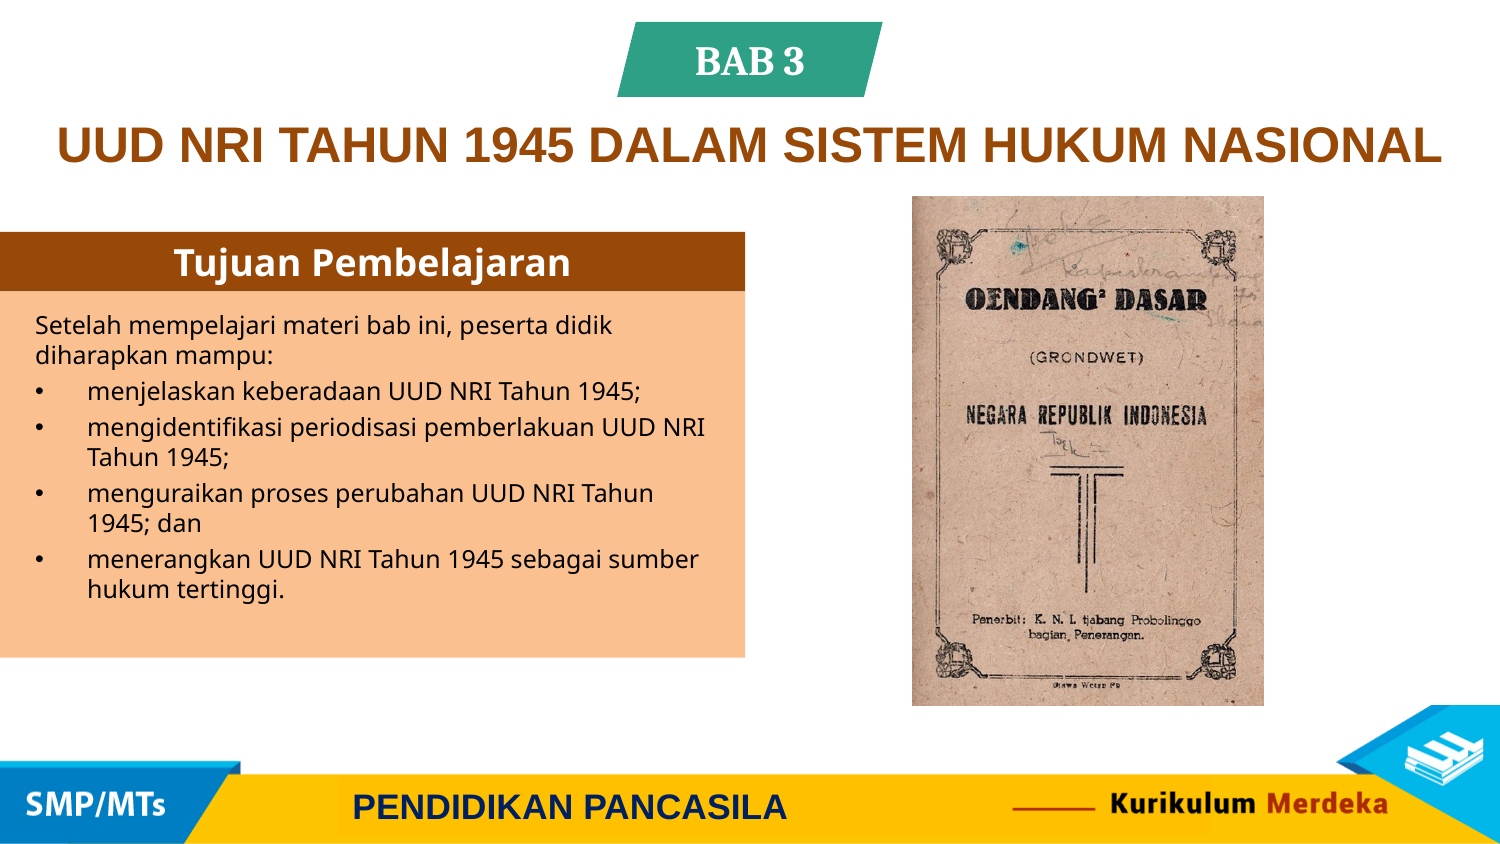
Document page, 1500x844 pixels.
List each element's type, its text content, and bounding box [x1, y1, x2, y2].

picture [912, 196, 1265, 706]
text_box UUD NRI TAHUN 1945 DALAM SISTEM HUKUM NASIONAL [37, 109, 1463, 176]
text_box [0, 705, 1500, 844]
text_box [0, 231, 746, 662]
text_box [616, 21, 883, 97]
